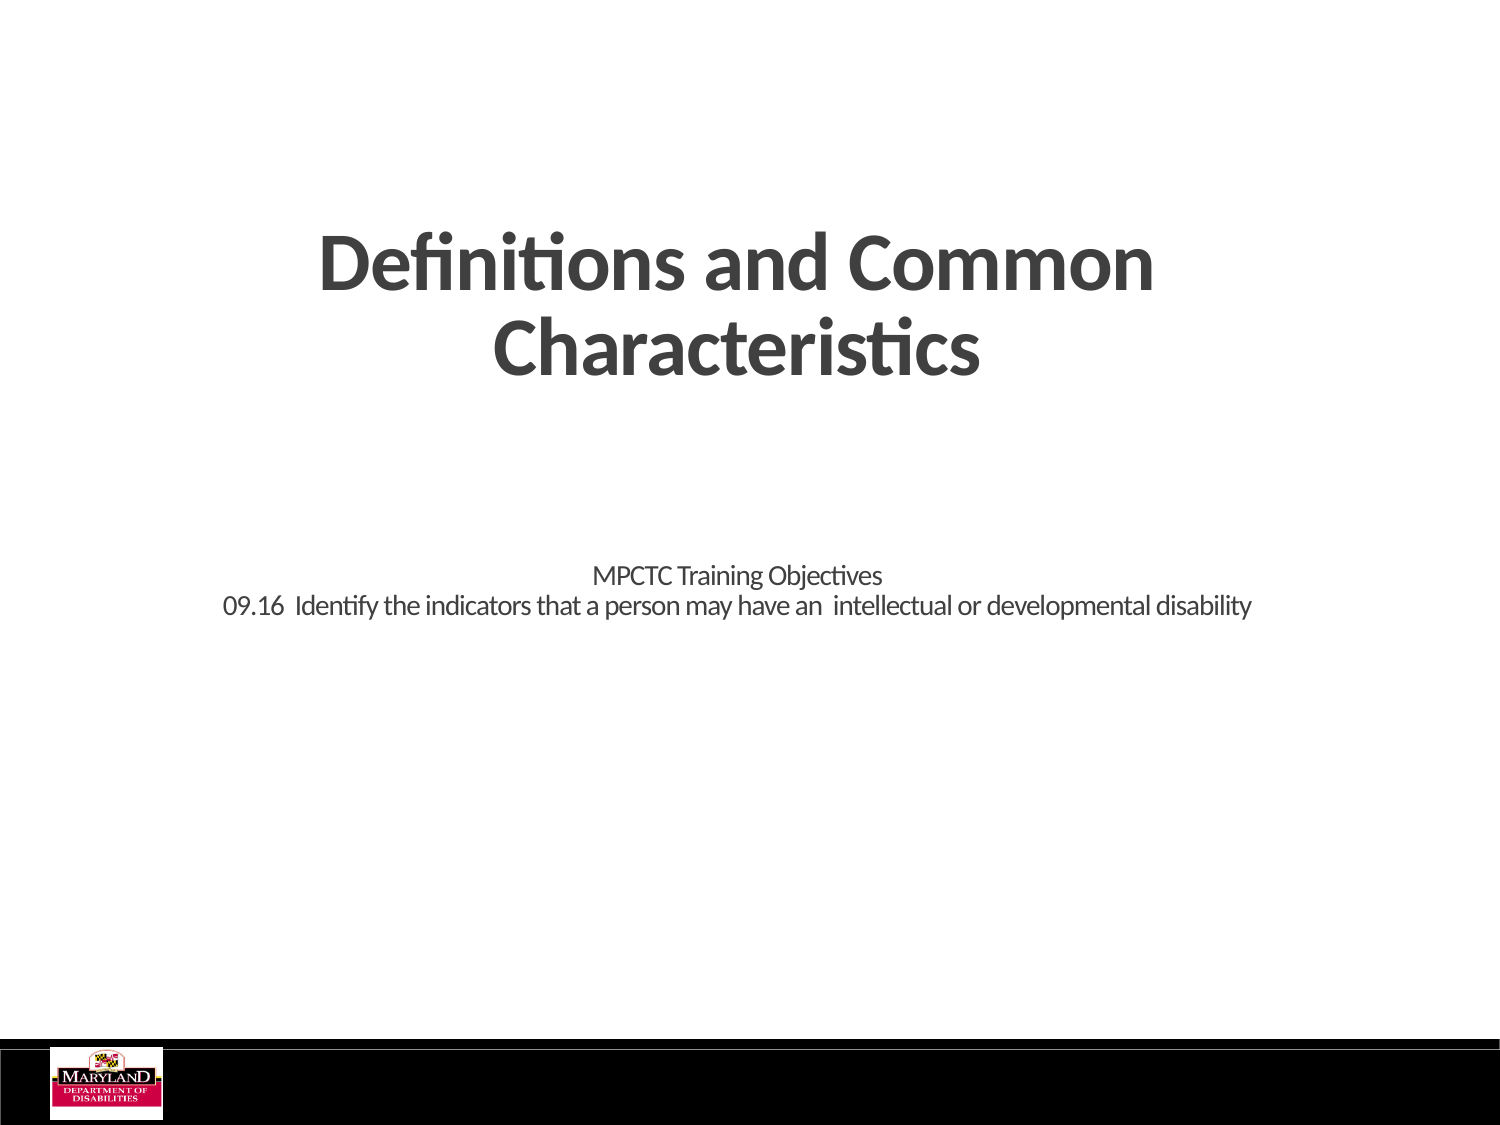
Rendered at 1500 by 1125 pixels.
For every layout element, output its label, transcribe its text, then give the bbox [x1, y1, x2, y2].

picture [50, 1047, 163, 1120]
title Definitions and Common Characteristics MPCTC Training Objectives 09.16 Identify the indicators that a person may have an intellectual or developmental disability [62, 45, 1413, 1013]
